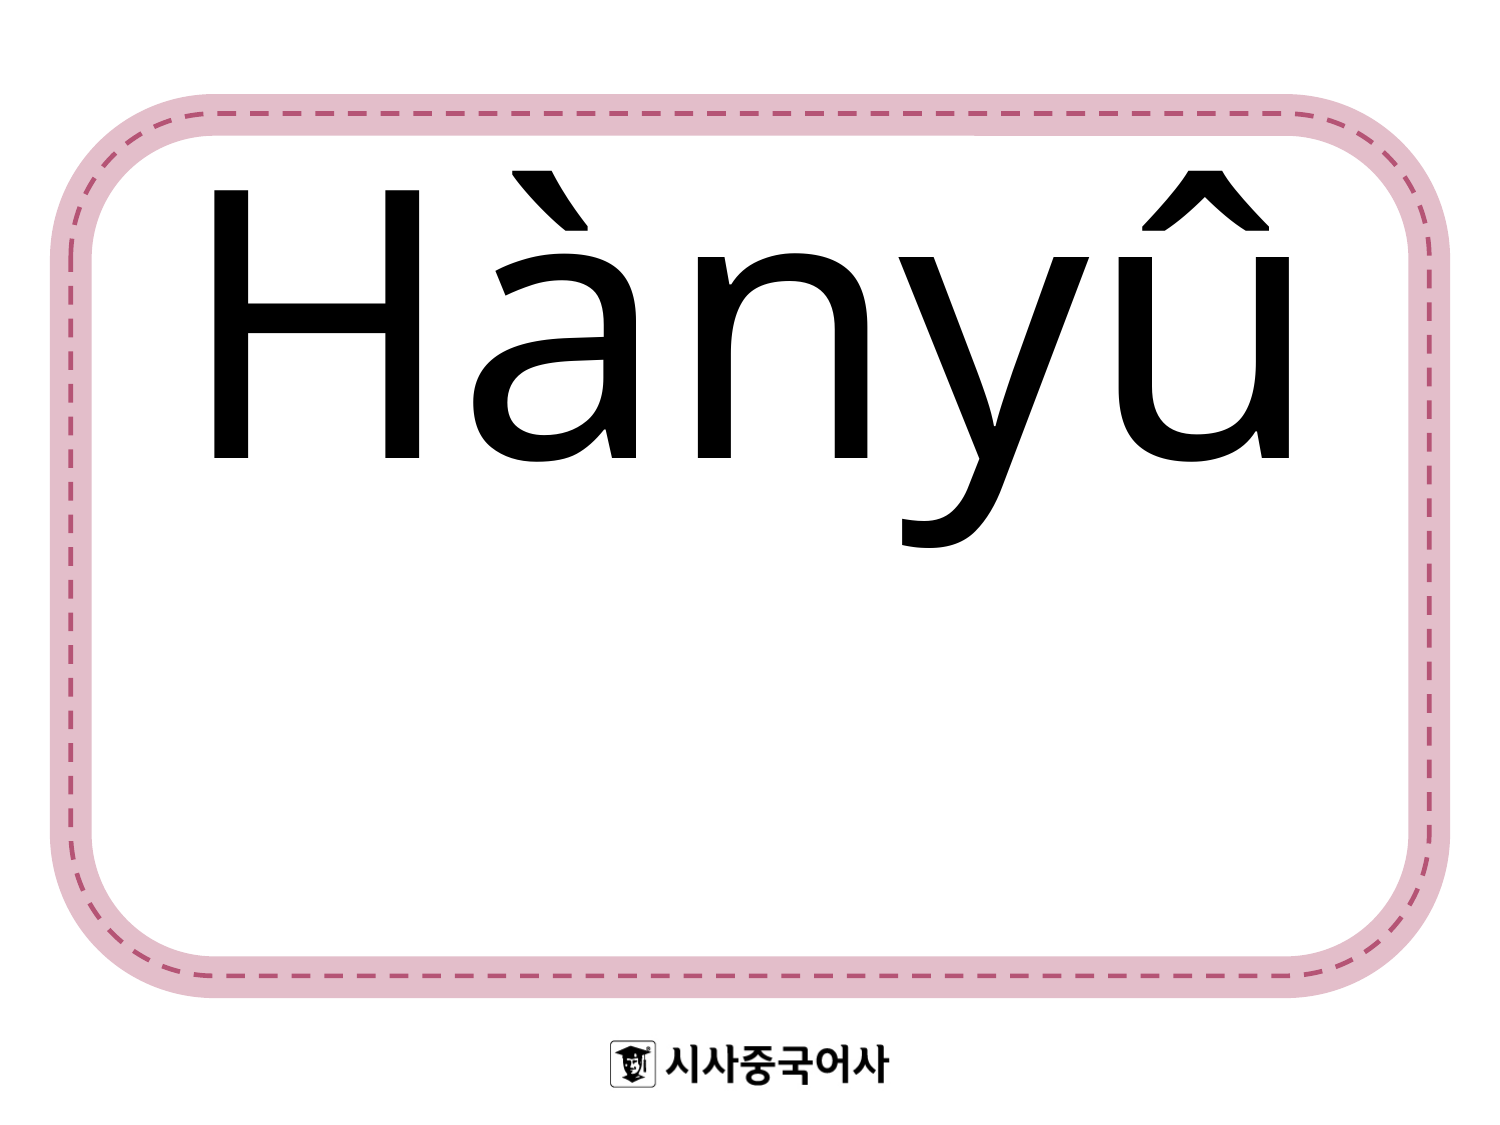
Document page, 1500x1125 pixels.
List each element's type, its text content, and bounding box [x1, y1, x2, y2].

text_box Hànyû [145, 189, 1354, 853]
picture [602, 1034, 898, 1094]
